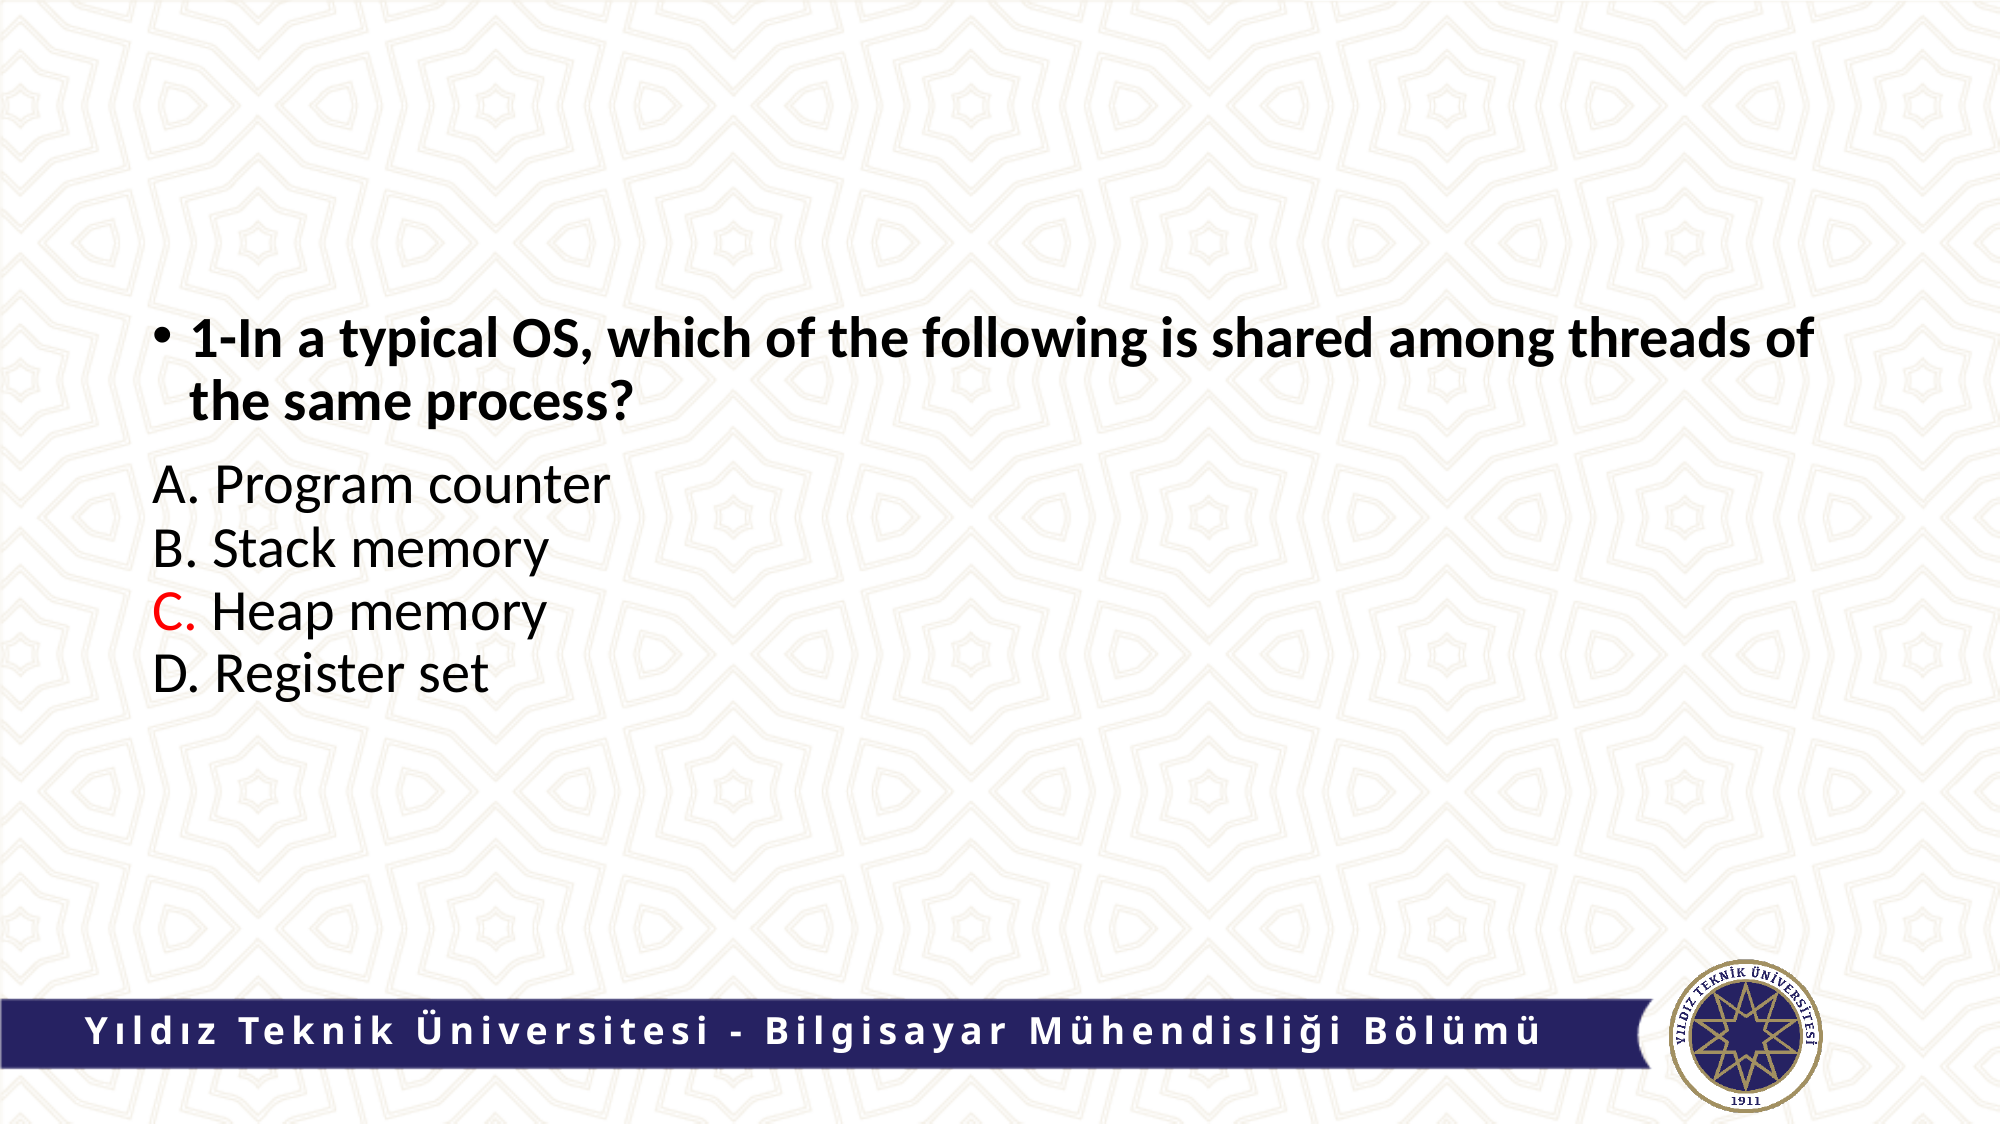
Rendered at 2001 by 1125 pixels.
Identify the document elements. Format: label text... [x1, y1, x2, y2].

picture [0, 0, 2000, 1125]
footer Yıldız Teknik Üniversitesi - Bilgisayar Mühendisliği Bölümü [0, 997, 1628, 1069]
list 1-In a typical OS, which of the following is shared among threads of the same process? A. Program counter B. Stack memory C. Heap memory D. Register set [137, 299, 1863, 982]
